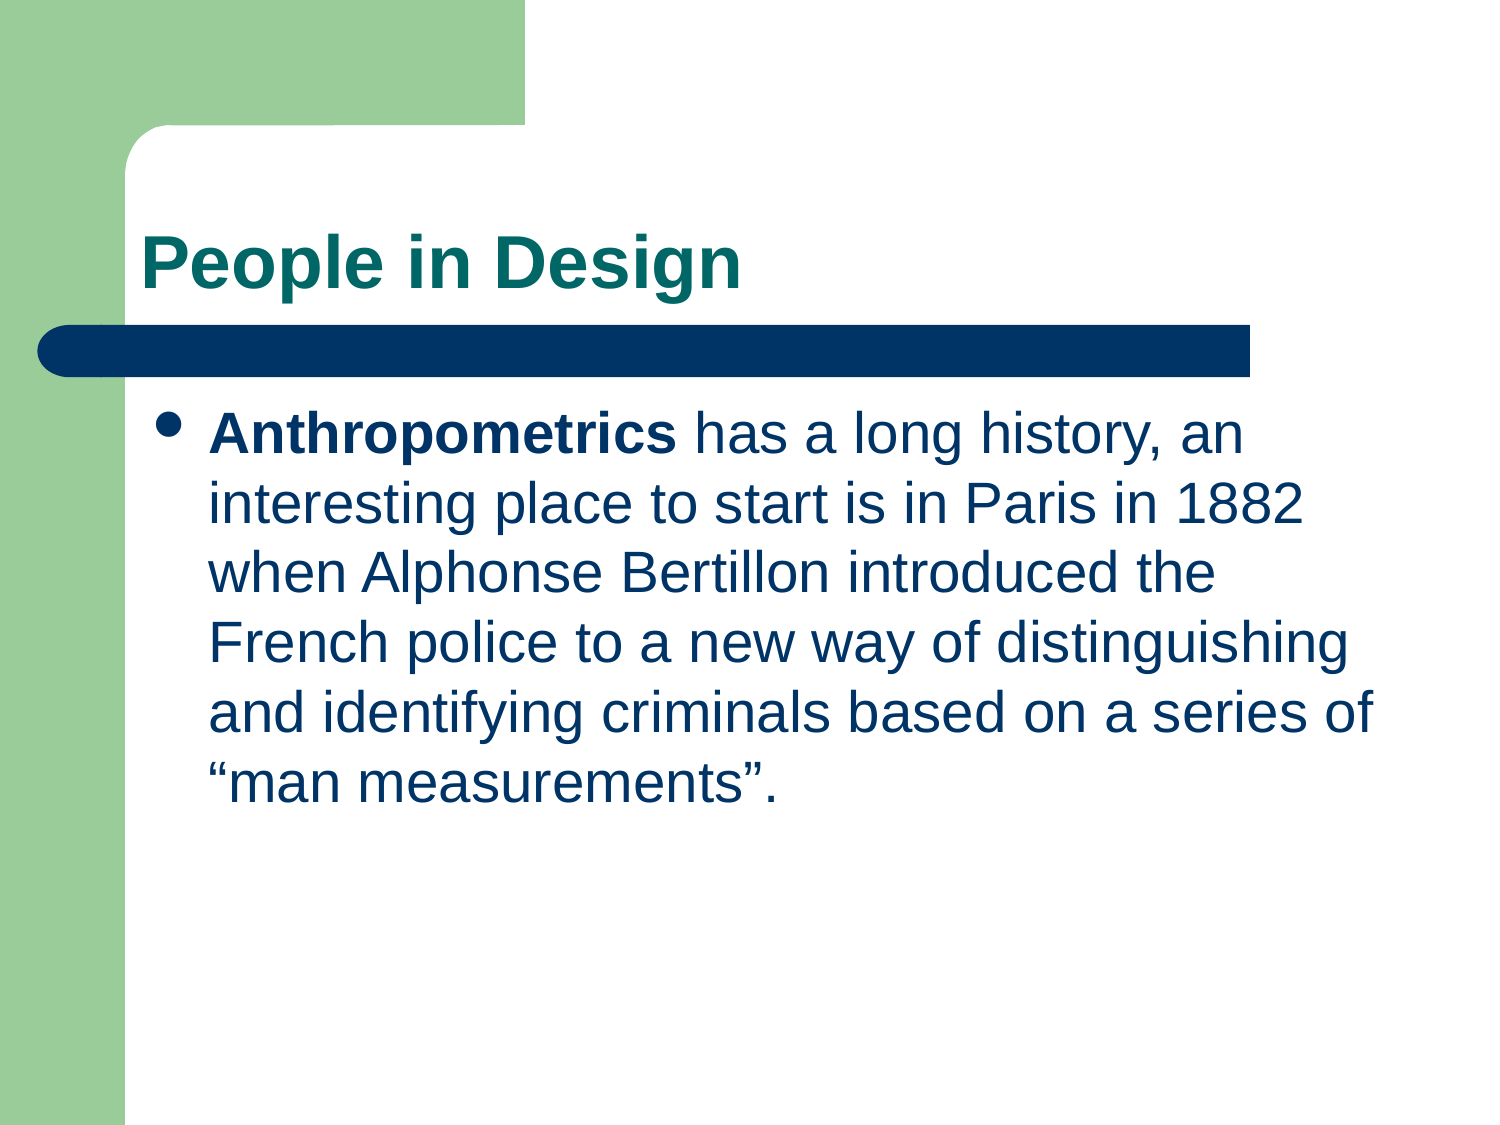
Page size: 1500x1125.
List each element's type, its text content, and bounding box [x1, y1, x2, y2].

list Anthropometrics has a long history, an interesting place to start is in Paris in 1882 when Alphonse Bertillon introduced the French police to a new way of distinguishing and identifying criminals based on a series of “man measurements”. [137, 387, 1400, 999]
title People in Design [124, 124, 1426, 313]
